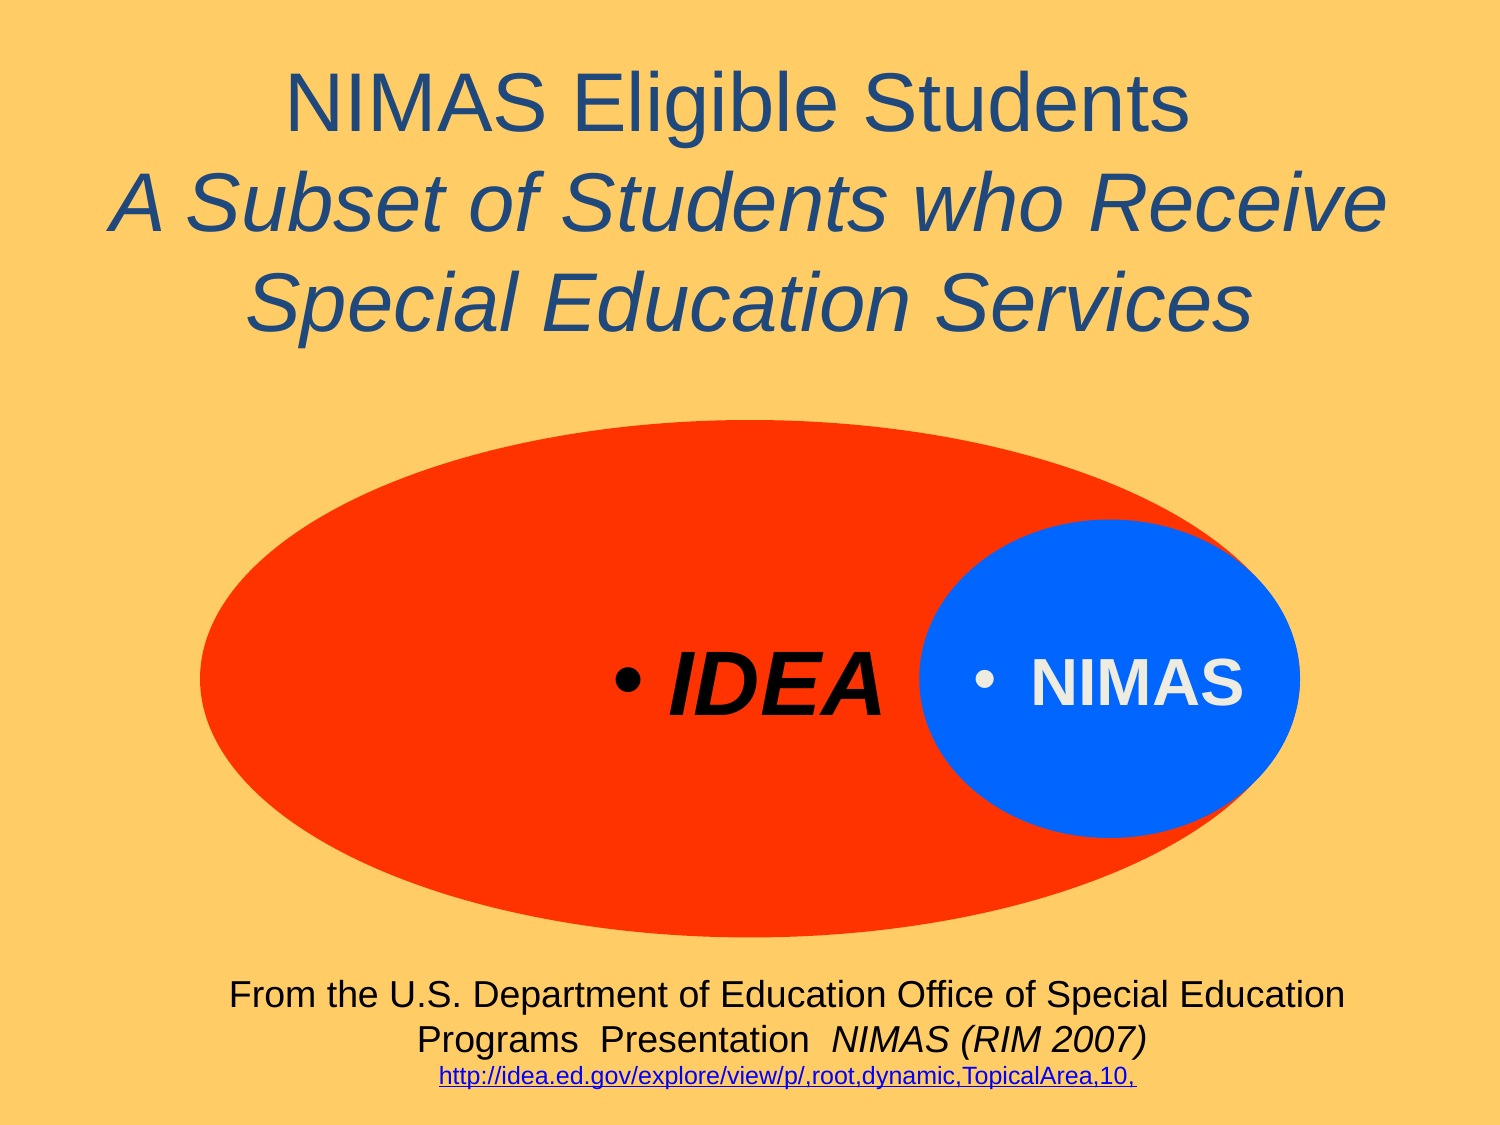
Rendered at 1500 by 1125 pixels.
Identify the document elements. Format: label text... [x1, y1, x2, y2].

text_box From the U.S. Department of Education Office of Special Education Programs Presentation NIMAS (RIM 2007) http://idea.ed.gov/explore/view/p/,root,dynamic,TopicalArea,10, [162, 962, 1413, 1098]
title NIMAS Eligible Students A Subset of Students who Receive Special Education Services [74, 68, 1426, 438]
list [199, 419, 1301, 938]
